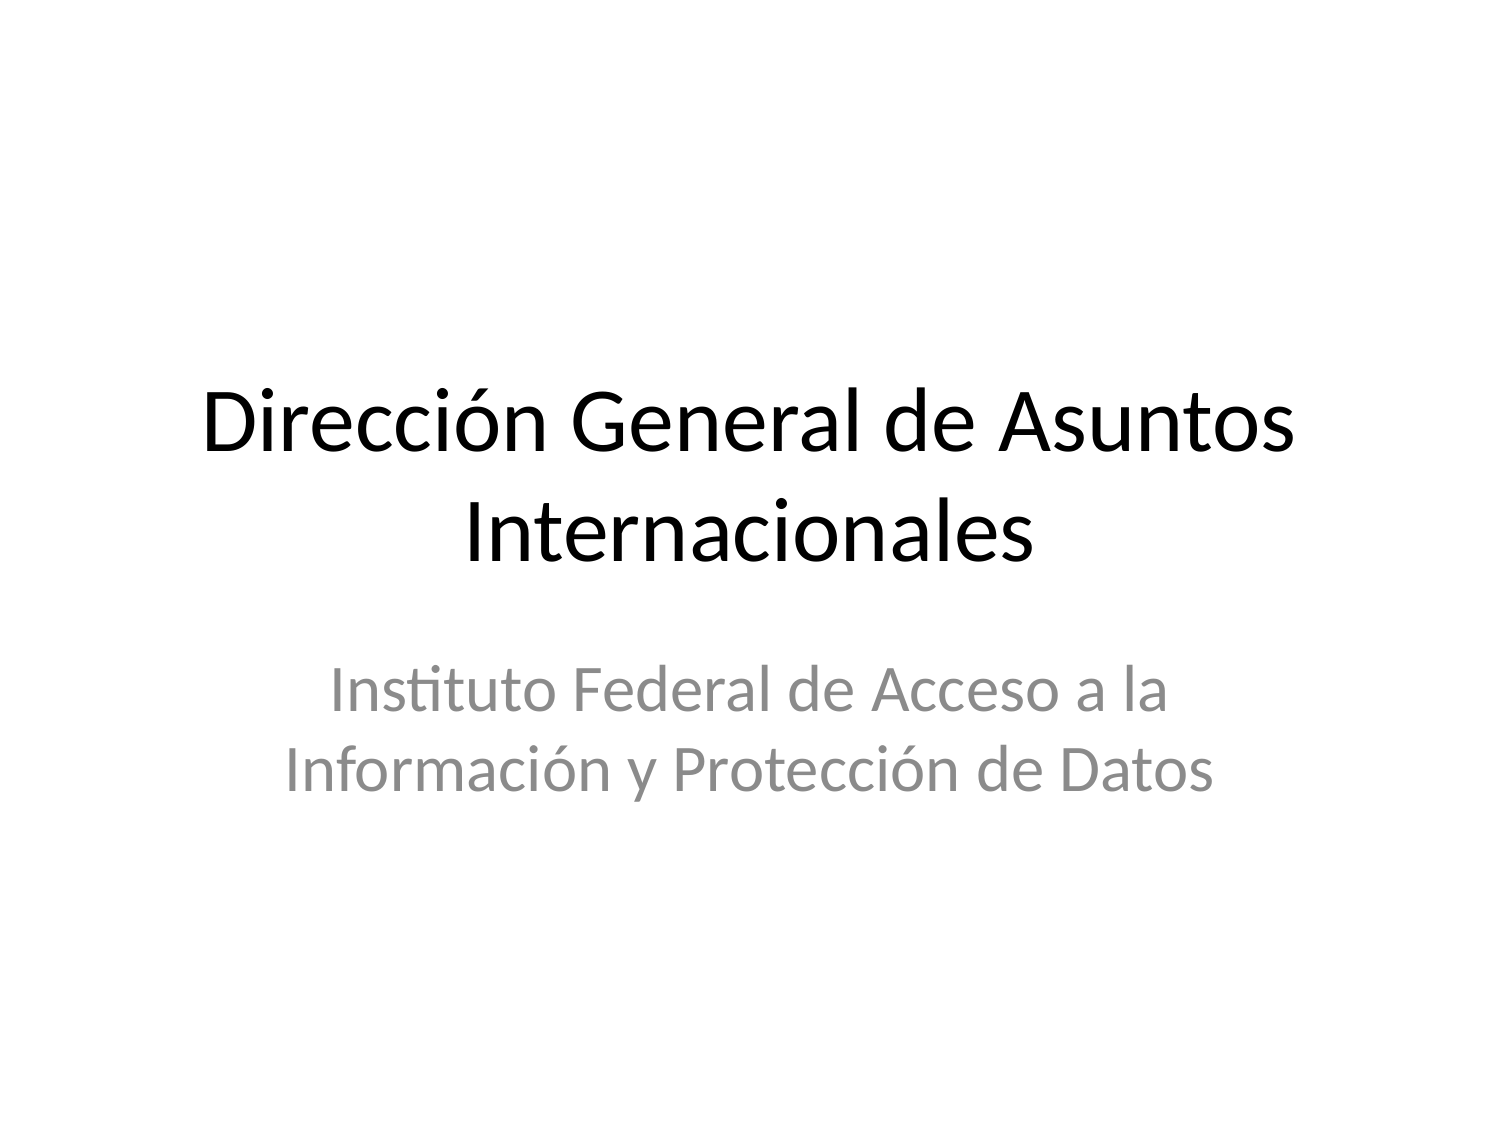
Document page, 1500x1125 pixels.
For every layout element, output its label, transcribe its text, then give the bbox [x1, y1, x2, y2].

subtitle Instituto Federal de Acceso a la Información y Protección de Datos [225, 637, 1275, 925]
title Dirección General de Asuntos Internacionales [112, 349, 1388, 591]
